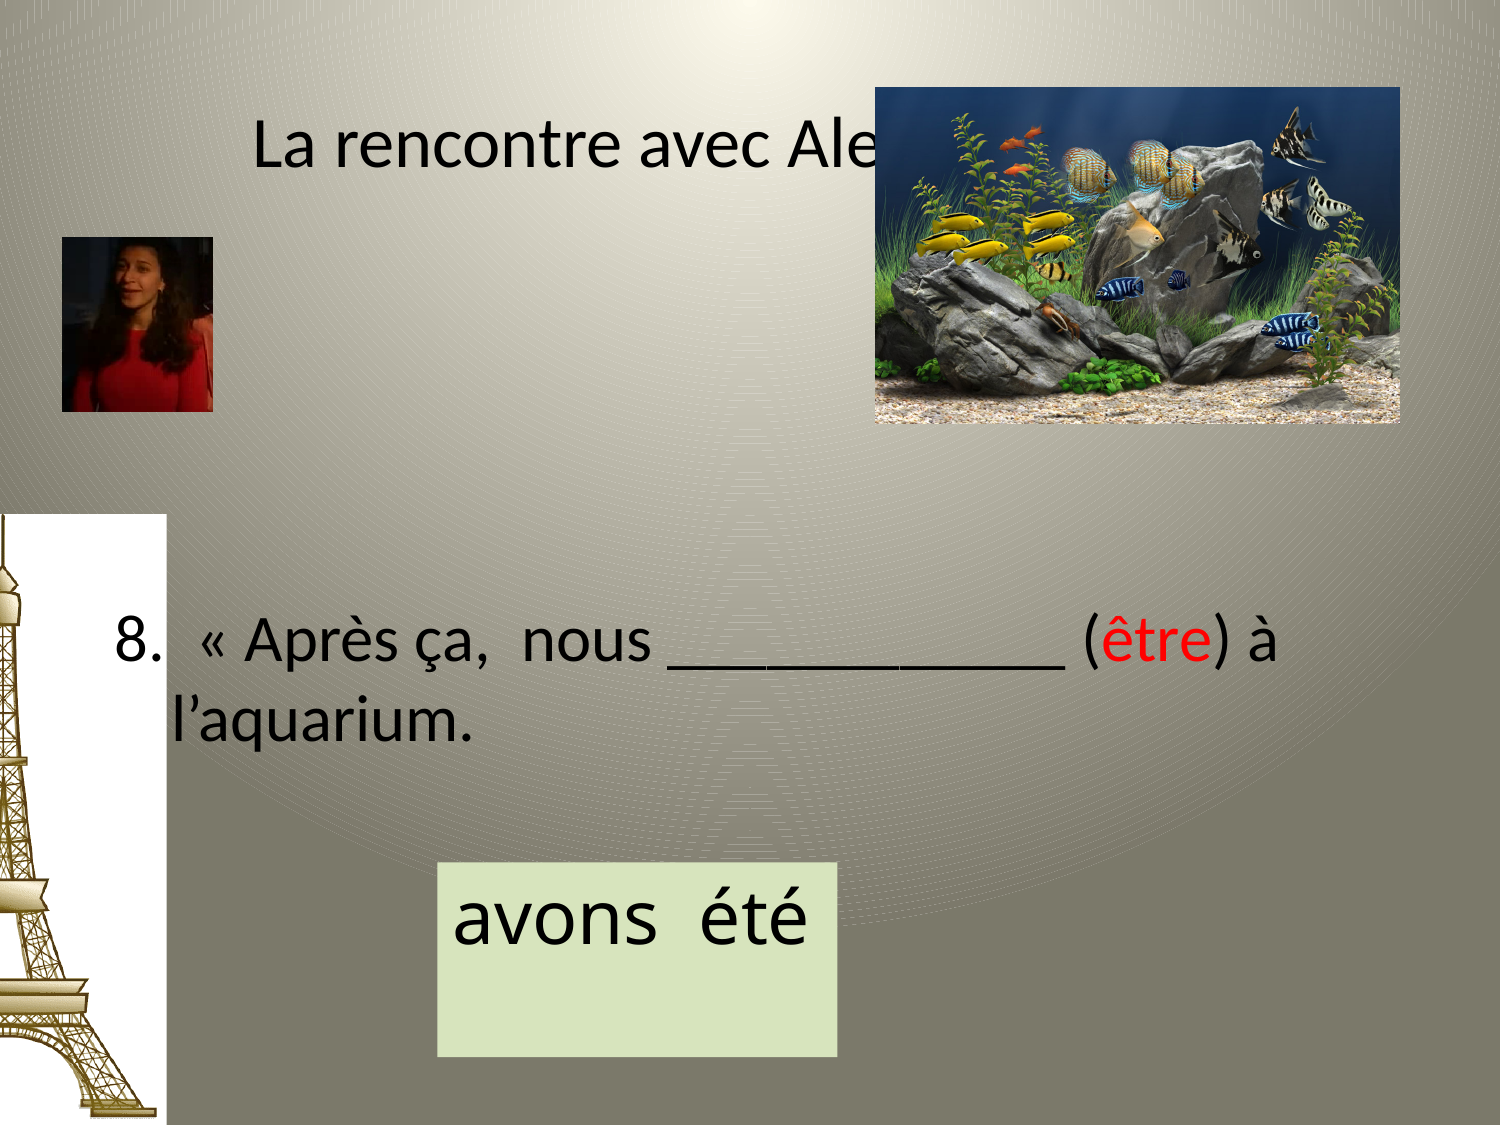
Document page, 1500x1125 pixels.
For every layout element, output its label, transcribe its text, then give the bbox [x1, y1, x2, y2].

picture [874, 87, 1400, 424]
picture [0, 514, 167, 1125]
picture [62, 237, 213, 412]
title La rencontre avec Alexandre [235, 45, 1100, 233]
list 8. « Après ça, nous ____________ (être) à l’aquarium. [99, 587, 1425, 813]
text_box avons été [437, 862, 838, 1058]
